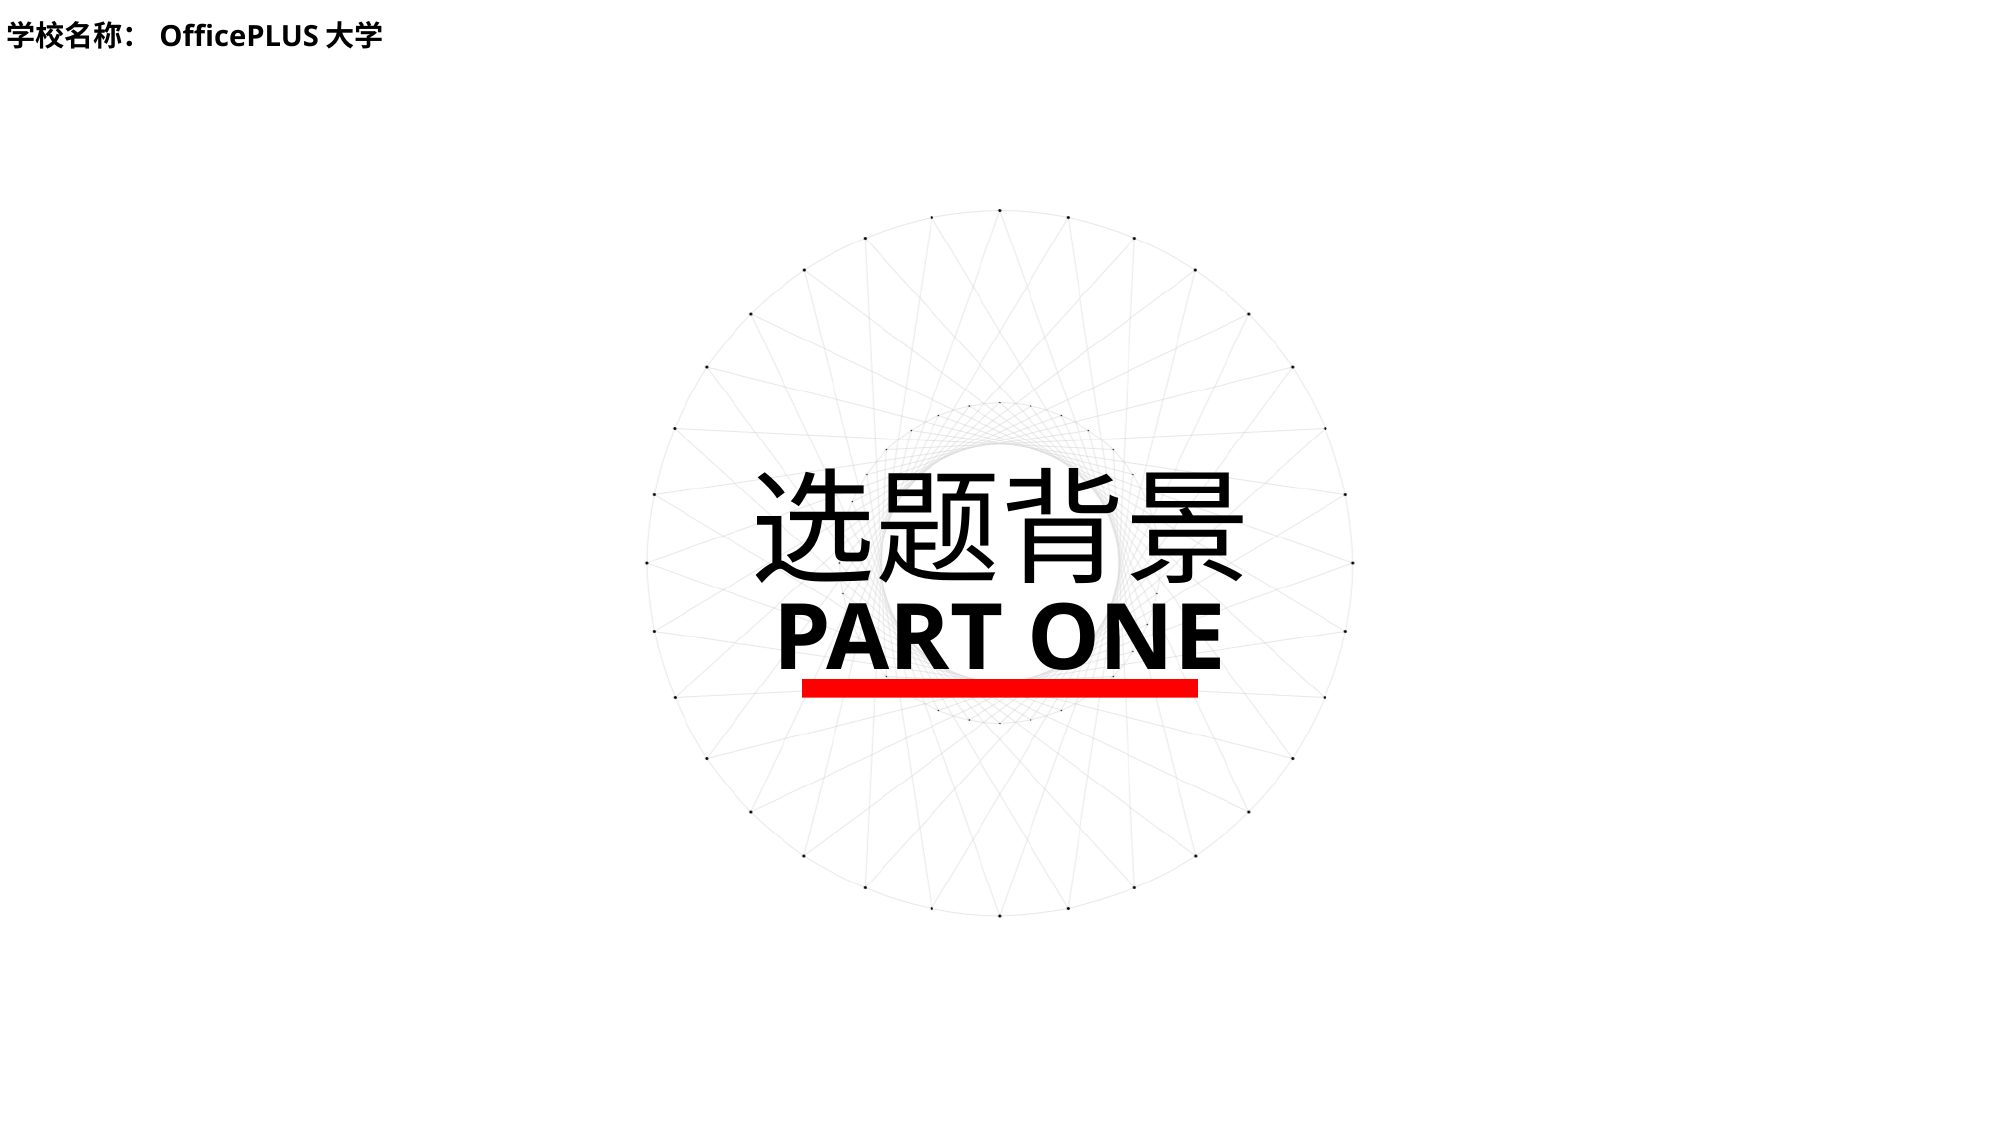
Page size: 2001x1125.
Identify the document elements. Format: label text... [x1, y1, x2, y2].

text_box PART ONE [704, 607, 1296, 696]
picture [676, 193, 1335, 396]
text_box [801, 678, 1199, 699]
text_box 学校名称：OfficePLUS大学 [0, 9, 400, 60]
picture [636, 445, 1375, 932]
text_box 选题背景 [645, 396, 1355, 607]
